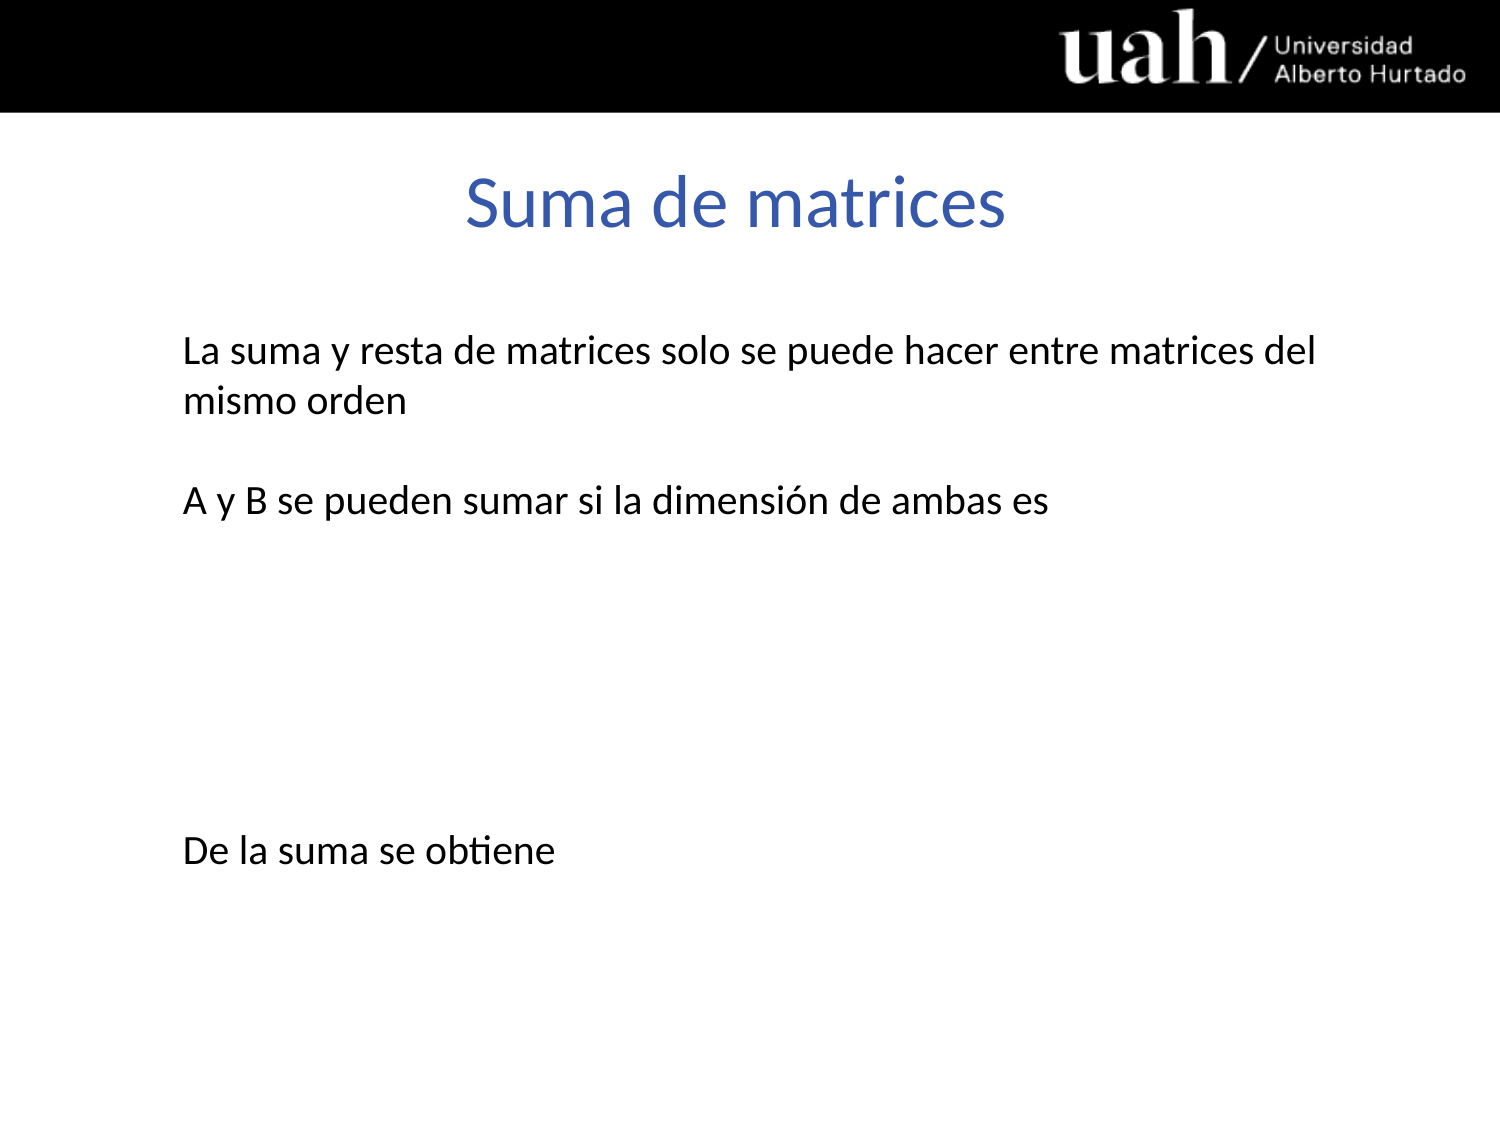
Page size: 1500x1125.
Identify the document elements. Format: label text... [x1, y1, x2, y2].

text_box Suma de matrices [361, 145, 1112, 250]
text_box [0, 0, 1500, 114]
picture [1057, 0, 1468, 94]
